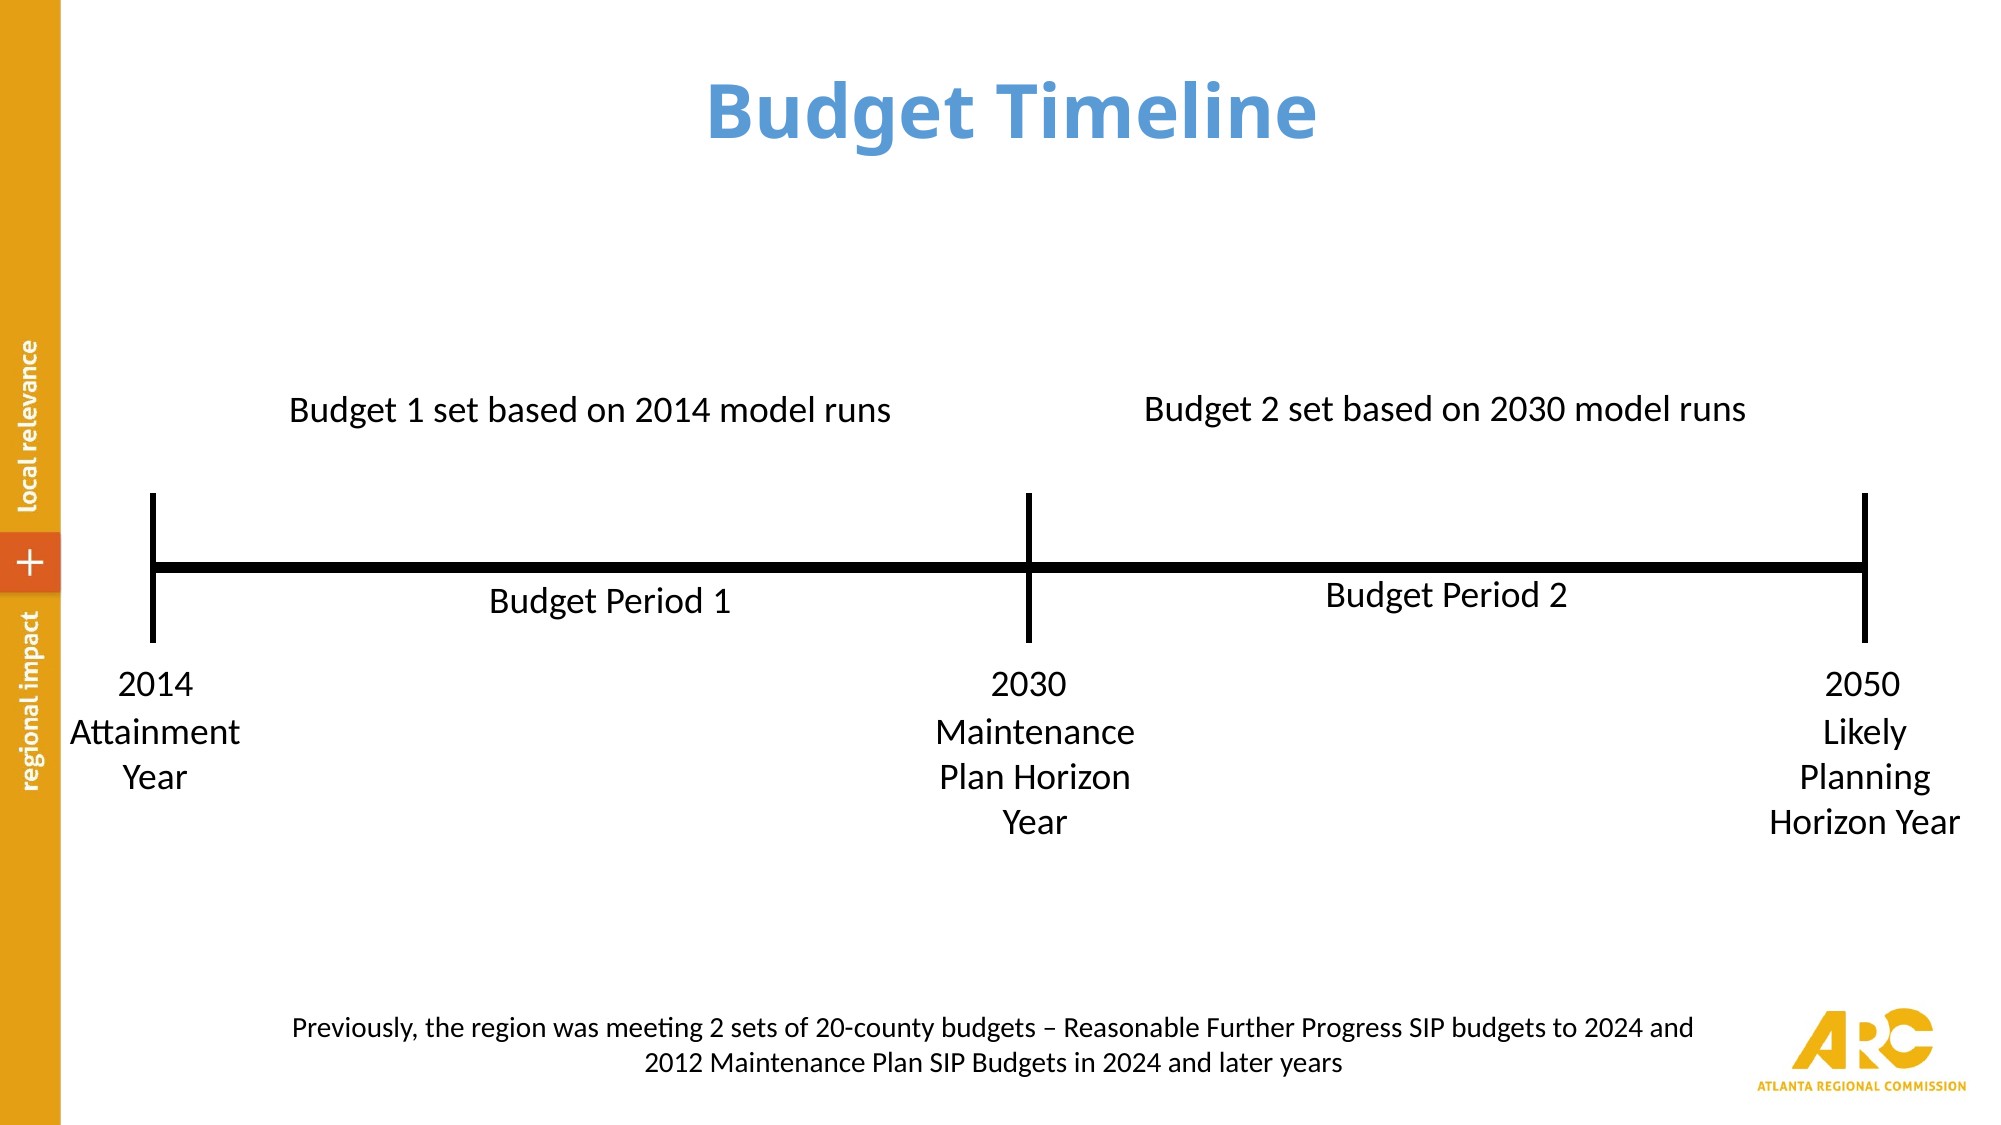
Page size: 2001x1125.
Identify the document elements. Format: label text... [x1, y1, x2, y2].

text_box Maintenance Plan Horizon Year [915, 700, 1156, 850]
text_box Budget Period 1 [318, 569, 902, 629]
picture [1749, 1000, 1975, 1104]
text_box Likely Planning Horizon Year [1745, 700, 1986, 850]
text_box Attainment Year [62, 700, 269, 805]
text_box Budget Period 2 [1155, 568, 1739, 623]
text_box Budget Timeline [336, 15, 1687, 203]
text_box 2050 [1768, 651, 1957, 700]
picture [0, 0, 62, 1125]
text_box Budget 1 set based on 2014 model runs [152, 377, 1029, 438]
text_box 2014 [62, 651, 250, 700]
text_box Budget Period 2 [1155, 562, 1739, 567]
text_box Budget 2 set based on 2030 model runs [1028, 376, 1863, 437]
text_box Previously, the region was meeting 2 sets of 20-county budgets – Reasonable Further Progress SIP budgets to 2024 and 2012 Maintenance Plan SIP Budgets in 2024 and later years [249, 1000, 1739, 1086]
text_box 2030 [934, 651, 1123, 700]
